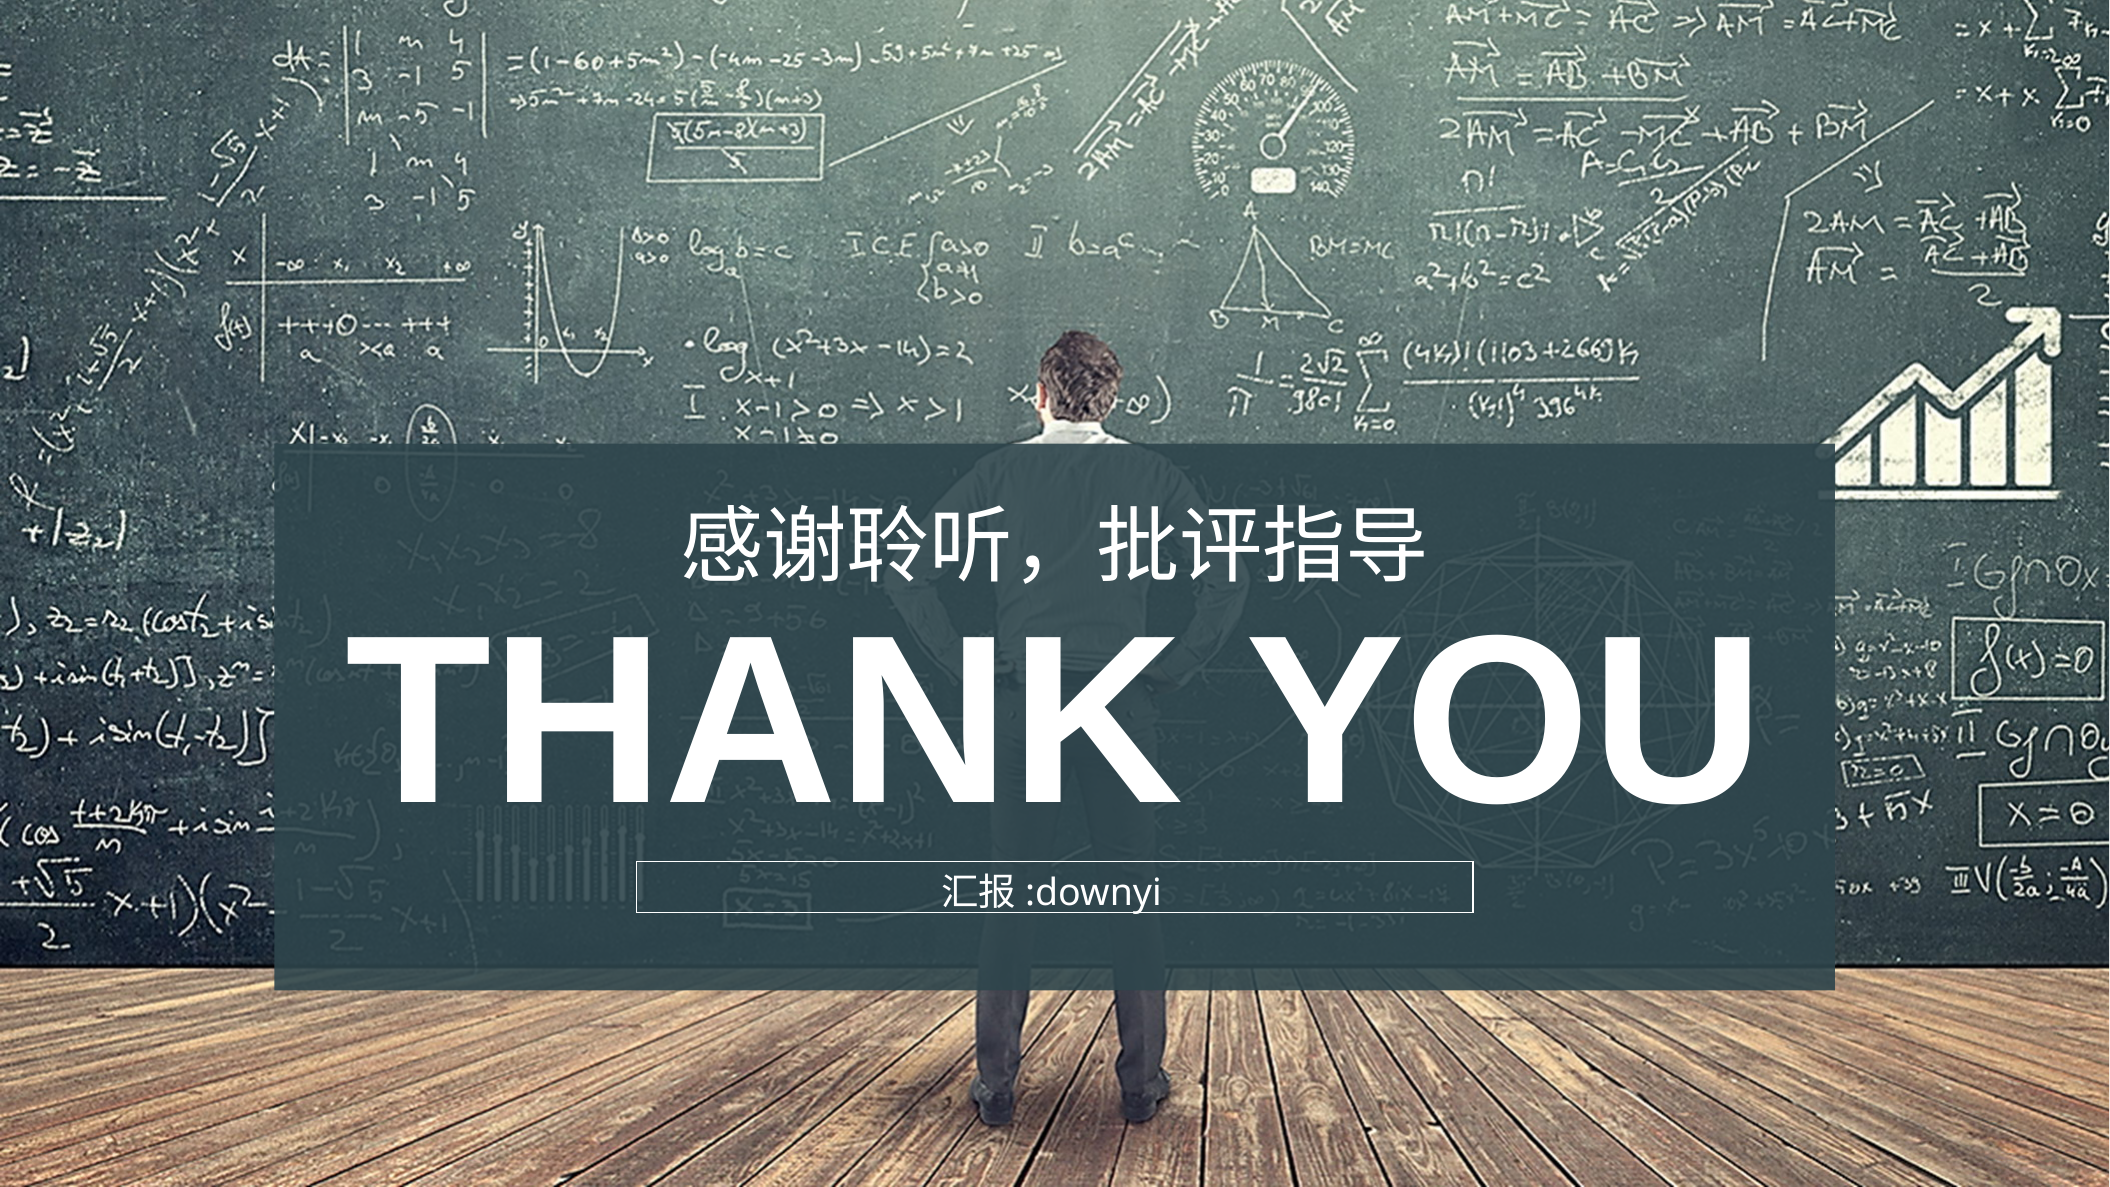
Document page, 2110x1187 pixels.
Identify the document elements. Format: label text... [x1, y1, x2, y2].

text_box [273, 443, 1836, 992]
text_box 汇报:downyi [636, 861, 1473, 913]
text_box 感谢聆听，批评指导 [546, 492, 1563, 563]
text_box Thank you [337, 563, 1772, 851]
text_box [0, 0, 2110, 1187]
